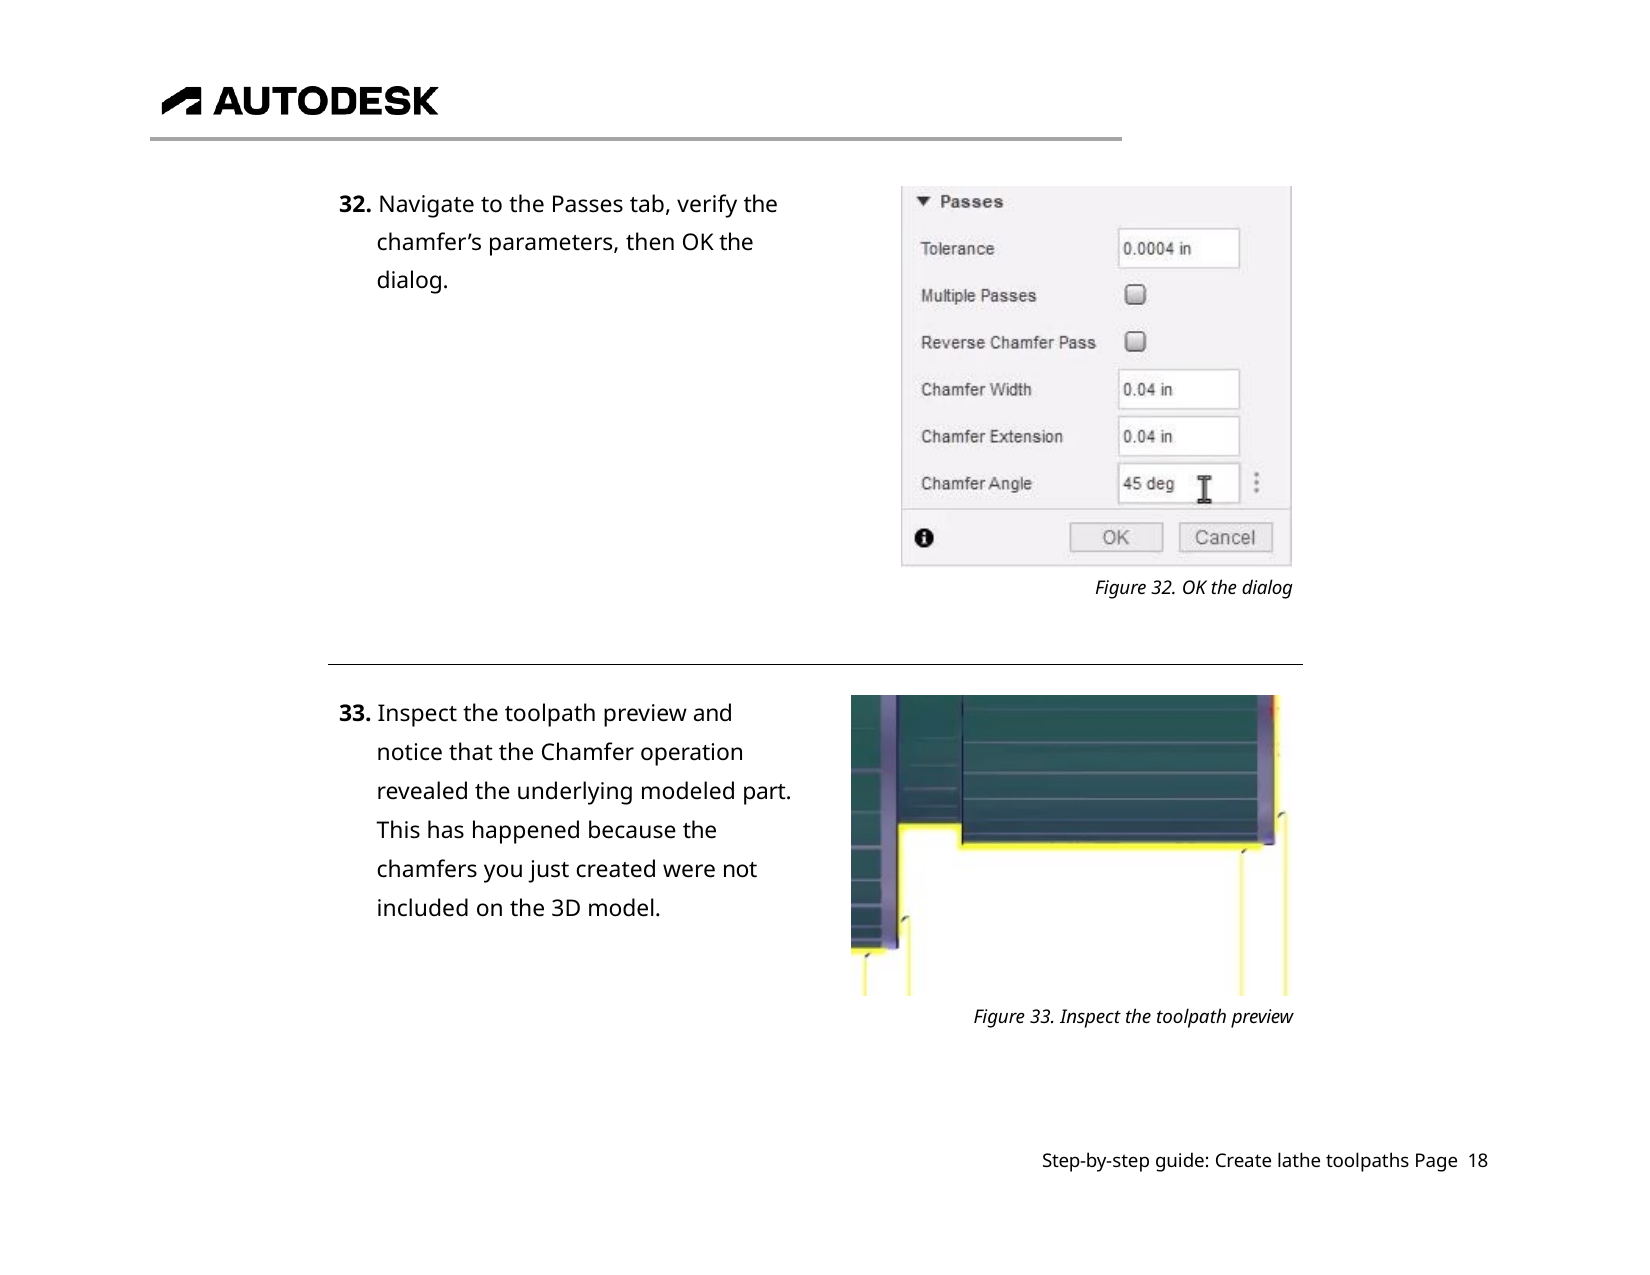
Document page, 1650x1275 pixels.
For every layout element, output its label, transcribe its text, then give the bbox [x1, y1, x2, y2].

table_header 32. Navigate to the Passes tab, verify the chamfer’s parameters, then OK the dialog. [328, 187, 821, 664]
table_cell 33. Inspect the toolpath preview and notice that the Chamfer operation revealed the underlying modeled part. This has happened because the chamfers you just created were not included on the 3D model. [328, 665, 821, 1041]
slide_number Step-by-step guide: Create lathe toolpaths Page 20 [1040, 1145, 1509, 1275]
table_cell Figure 33. Inspect the toolpath preview [821, 665, 1303, 1041]
picture [161, 86, 439, 115]
picture [851, 694, 1292, 996]
table_header Figure 32. OK the dialog [821, 187, 1303, 664]
picture [900, 186, 1292, 569]
